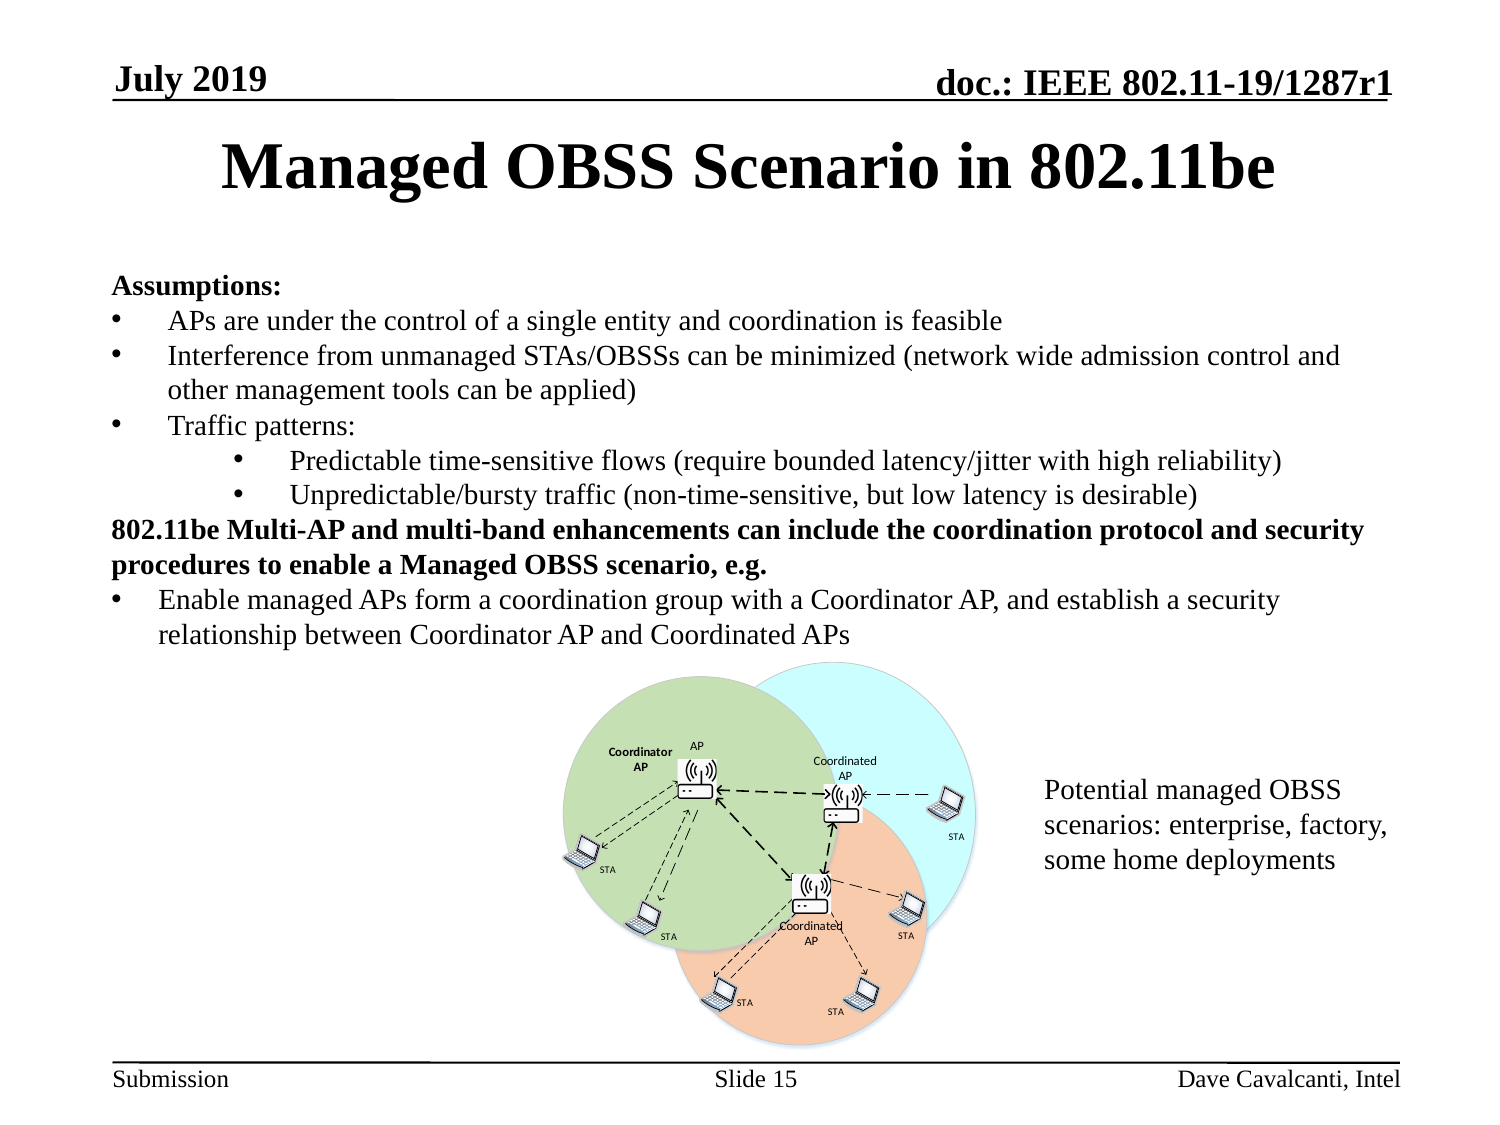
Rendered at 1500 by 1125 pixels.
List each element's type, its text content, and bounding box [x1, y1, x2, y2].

text_box Potential managed OBSS scenarios: enterprise, factory, some home deployments [1090, 762, 1405, 883]
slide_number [114, 54, 423, 100]
footer Dave Cavalcanti, Intel [878, 1061, 1402, 1093]
slide_number Slide 15 [712, 1071, 800, 1123]
text_box Assumptions: APs are under the control of a single entity and coordination is feasible Interference from unmanaged STAs/OBSSs can be minimized (network wide admission control and other management tools can be applied) Traffic patterns: Predictable time-sensitive flows (require bounded latency/jitter with high reliability) Unpredictable/bursty traffic (non-time-sensitive, but low latency is desirable) 802.11be Multi-AP and multi-band enhancements can include the coordination protocol and security procedures to enable a Managed OBSS scenario, e.g. Enable managed APs form a coordination group with a Coordinator AP, and establish a security relationship between Coordinator AP and Coordinated APs [96, 258, 1416, 658]
title Managed OBSS Scenario in 802.11be [112, 74, 1388, 250]
picture [558, 659, 1086, 1063]
